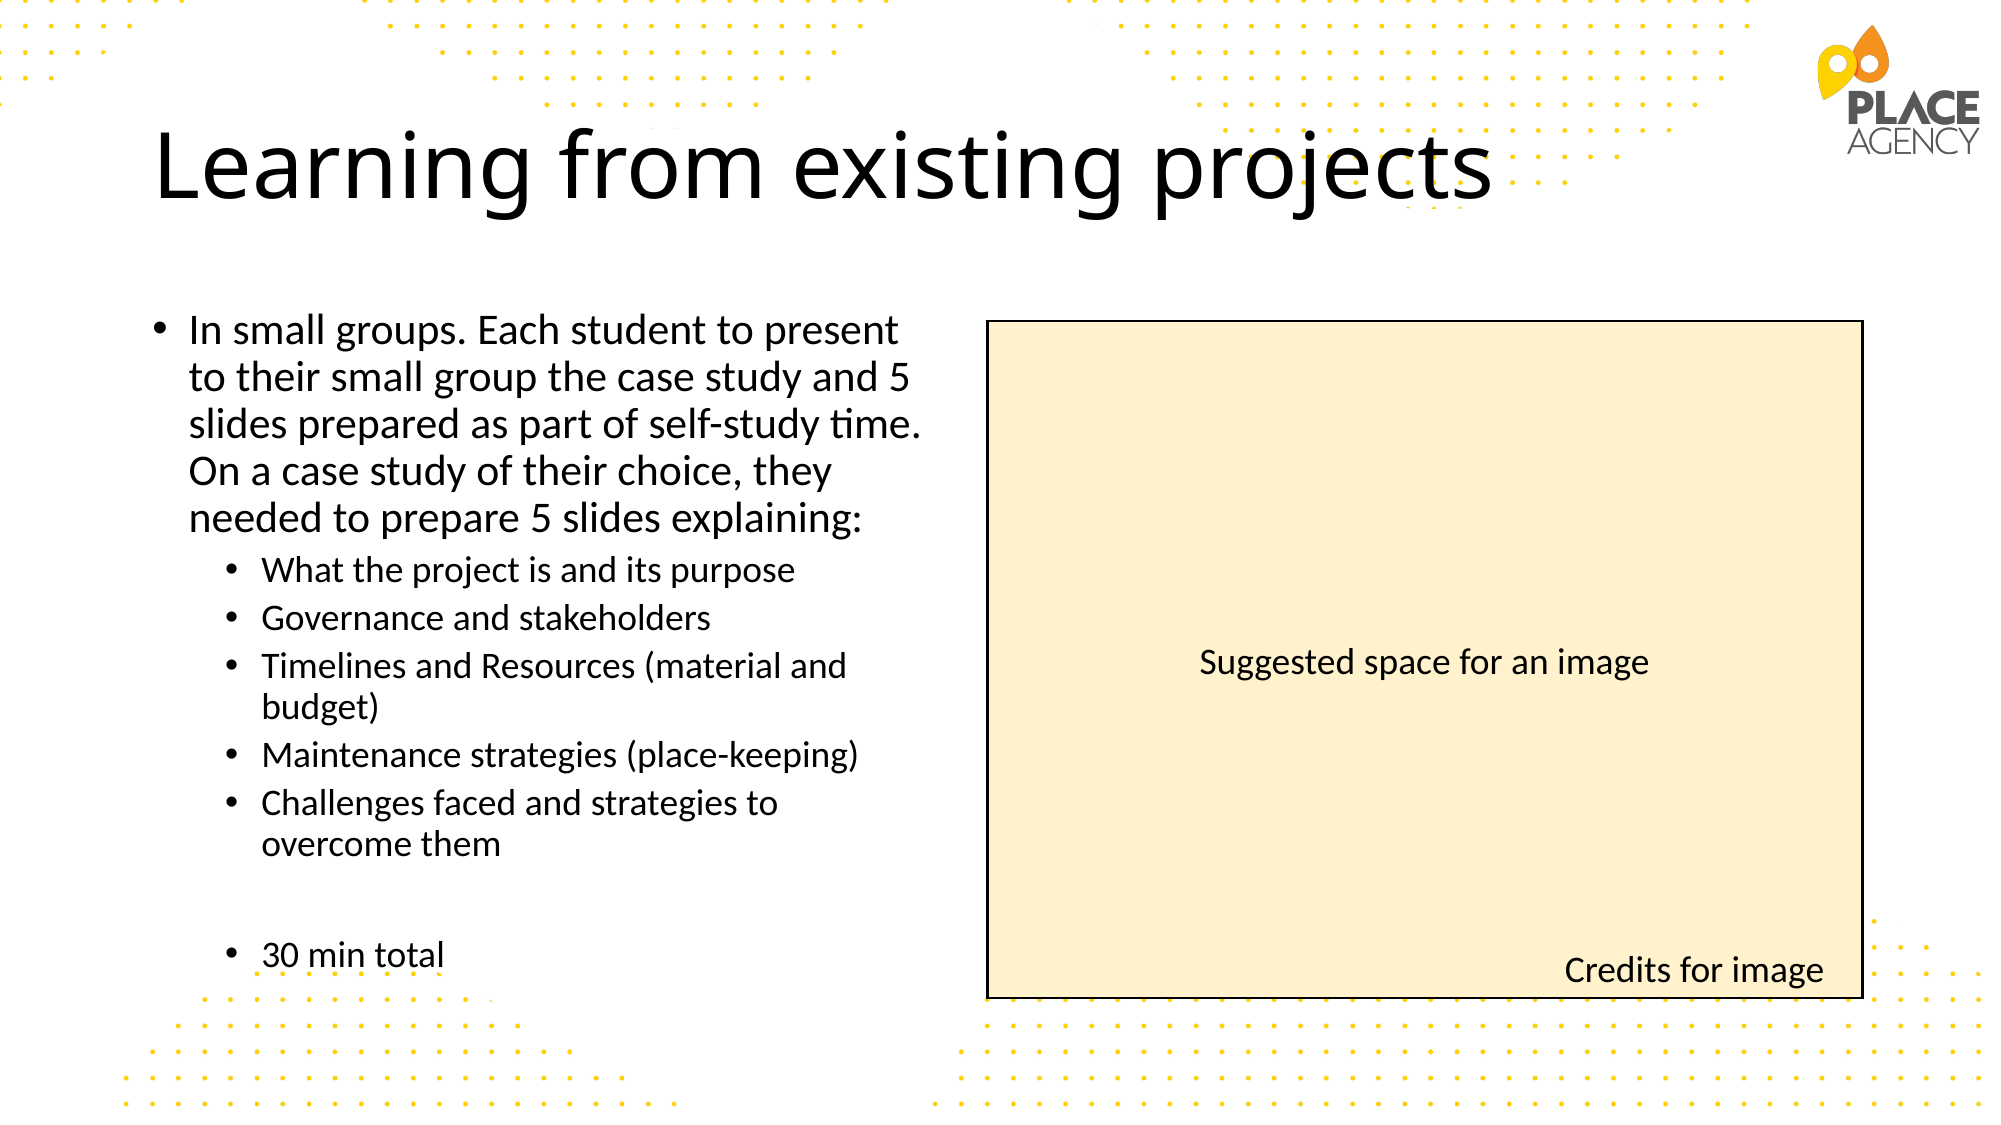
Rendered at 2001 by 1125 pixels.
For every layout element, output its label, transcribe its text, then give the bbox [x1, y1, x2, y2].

text_box Suggested space for an image [986, 320, 1864, 999]
picture [0, 0, 2000, 1125]
list In small groups. Each student to present to their small group the case study and 5 slides prepared as part of self-study time. On a case study of their choice, they needed to prepare 5 slides explaining: What the project is and its purpose Governance and stakeholders Timelines and Resources (material and budget) Maintenance strategies (place-keeping) Challenges faced and strategies to overcome them 30 min total [137, 299, 940, 998]
text_box Credits for image [1550, 937, 1840, 998]
title Learning from existing projects [137, 59, 1863, 278]
